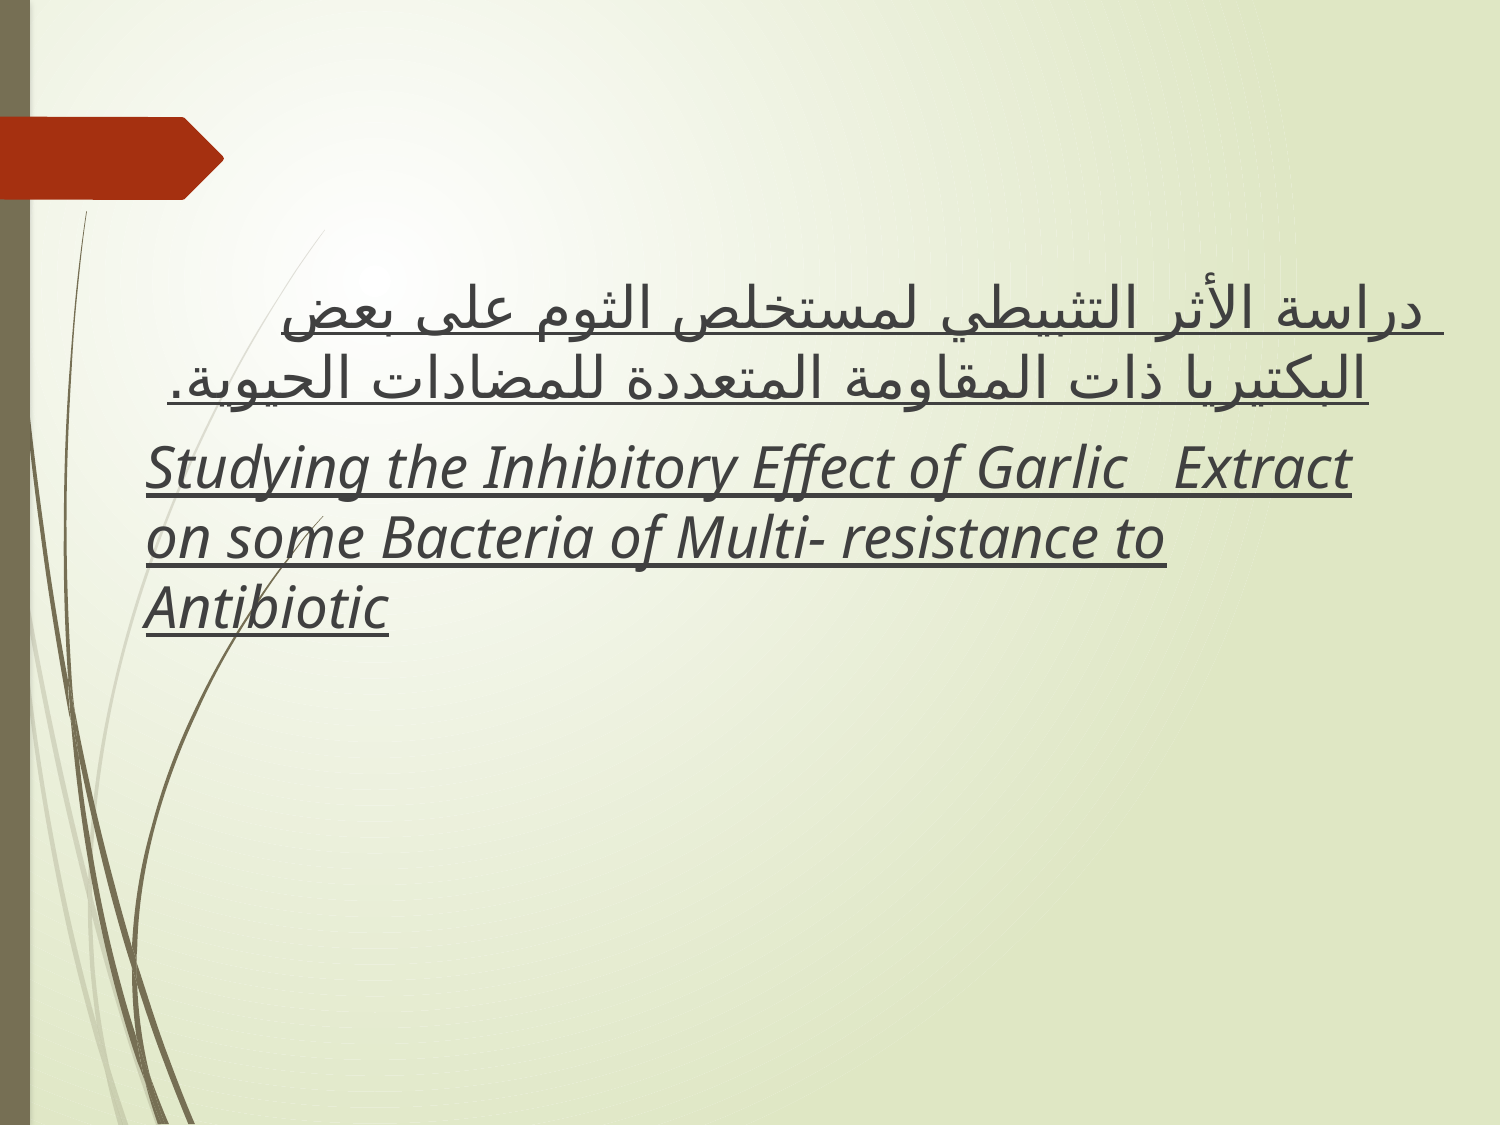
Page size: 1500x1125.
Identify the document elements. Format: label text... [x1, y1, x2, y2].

list دراسة الأثر التثبيطي لمستخلص الثوم على بعض البكتيريا ذات المقاومة المتعددة للمضادات الحيوية. Studying the Inhibitory Effect of Garlic Extract on some Bacteria of Multi- resistance to Antibiotic [130, 262, 1441, 1006]
